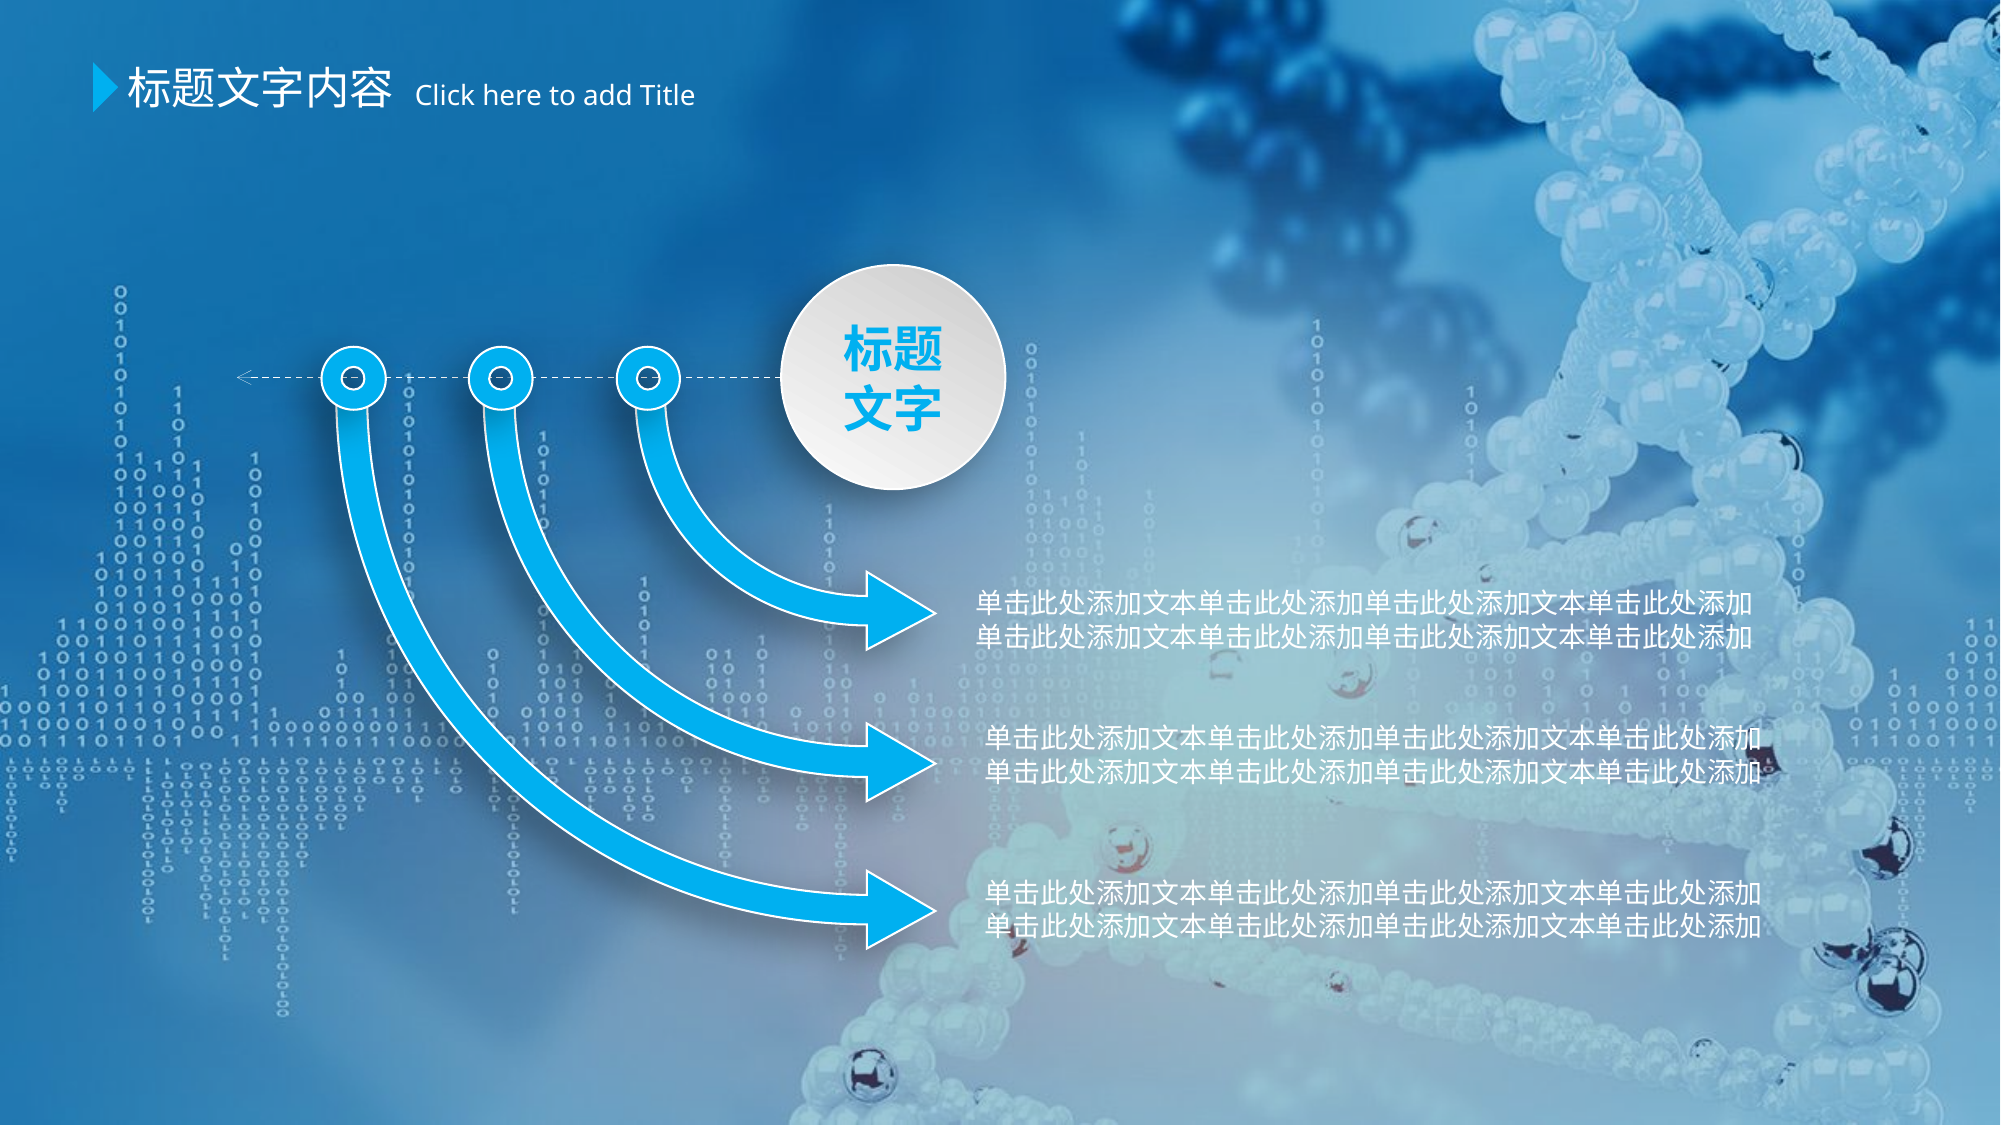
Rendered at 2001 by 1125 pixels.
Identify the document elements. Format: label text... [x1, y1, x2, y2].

text_box [485, 436, 938, 803]
text_box 单击此处添加文本单击此处添加单击此处添加文本单击此处添加 单击此处添加文本单击此处添加单击此处添加文本单击此处添加 [960, 578, 1961, 660]
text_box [93, 52, 719, 122]
picture [0, 0, 2001, 1125]
text_box 标题文字 [780, 264, 1007, 491]
text_box 单击此处添加文本单击此处添加单击此处添加文本单击此处添加 单击此处添加文本单击此处添加单击此处添加文本单击此处添加 [970, 713, 1971, 796]
text_box [467, 345, 534, 411]
text_box [639, 433, 938, 652]
text_box 单击此处添加文本单击此处添加单击此处添加文本单击此处添加 单击此处添加文本单击此处添加单击此处添加文本单击此处添加 [970, 868, 1971, 950]
text_box [337, 436, 938, 951]
text_box [236, 370, 258, 385]
text_box [615, 345, 681, 411]
text_box [320, 345, 387, 411]
